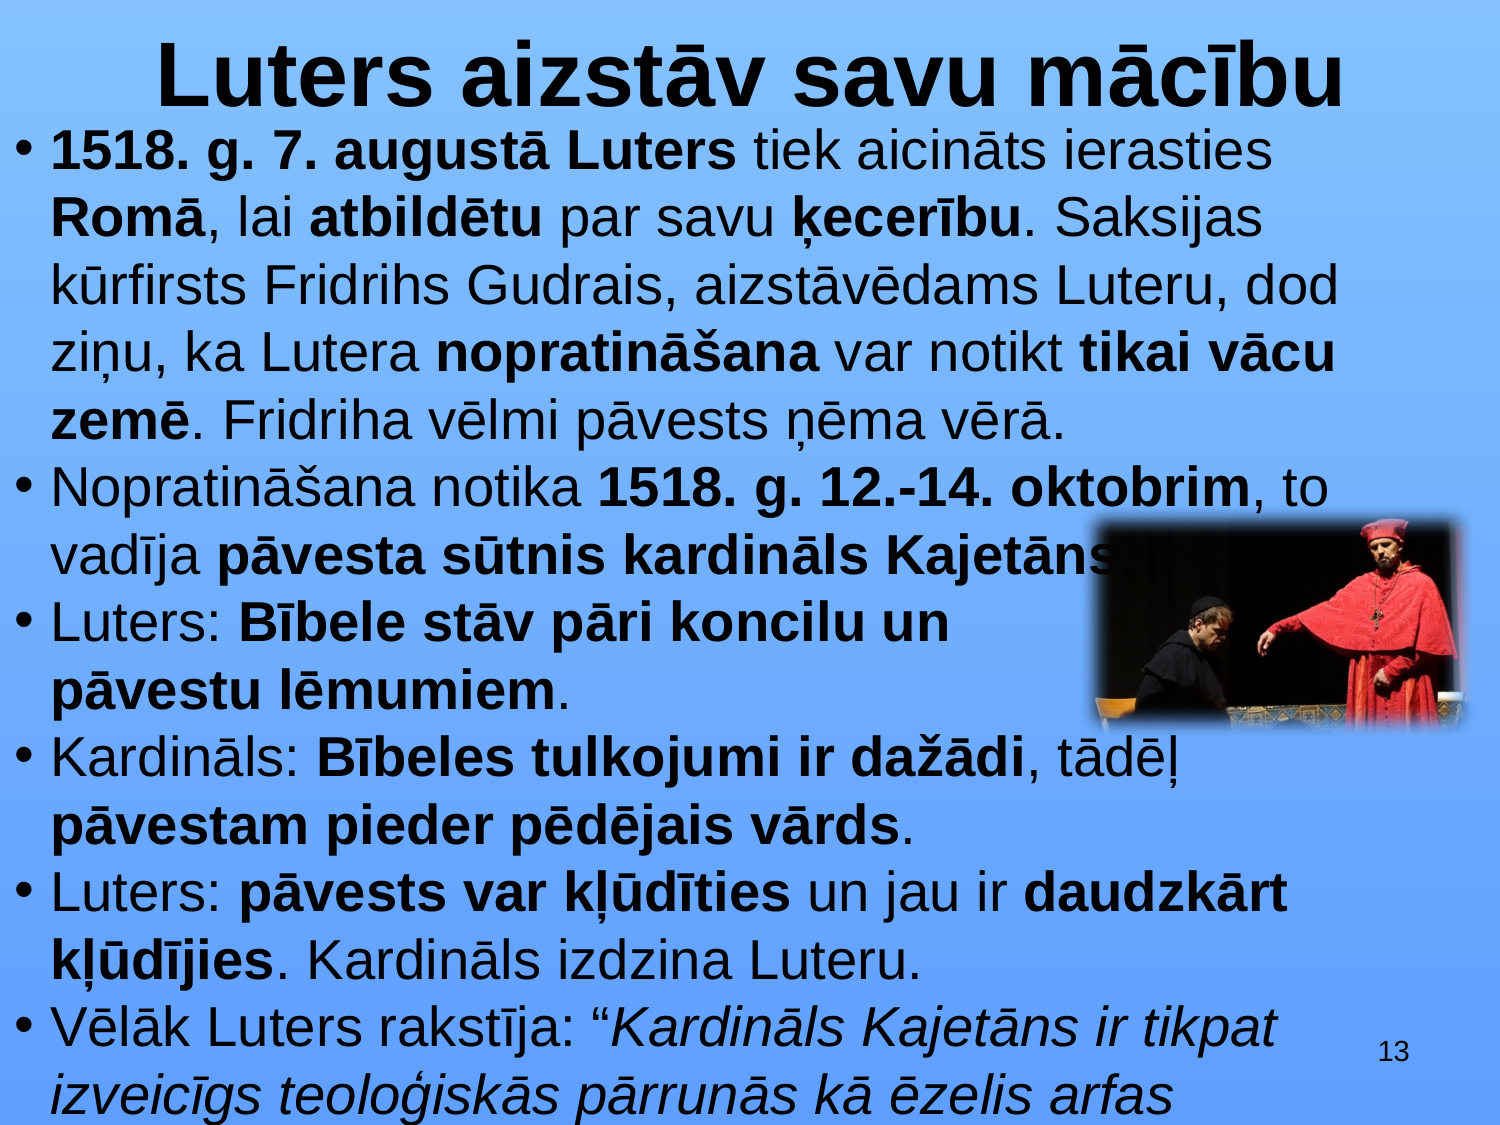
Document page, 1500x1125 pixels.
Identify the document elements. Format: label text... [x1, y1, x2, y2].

text_box 1518. g. 7. augustā Luters tiek aicināts ierasties Romā, lai atbildētu par savu ķecerību. Saksijas kūrfirsts Fridrihs Gudrais, aizstāvēdams Luteru, dod ziņu, ka Lutera nopratināšana var notikt tikai vācu zemē. Fridriha vēlmi pāvests ņēma vērā. Nopratināšana notika 1518. g. 12.-14. oktobrim, to vadīja pāvesta sūtnis kardināls Kajetāns. Luters: Bībele stāv pāri koncilu un pāvestu lēmumiem. Kardināls: Bībeles tulkojumi ir dažādi, tādēļ pāvestam pieder pēdējais vārds. Luters: pāvests var kļūdīties un jau ir daudzkārt kļūdījies. Kardināls izdzina Luteru. Vēlāk Luters rakstīja: “Kardināls Kajetāns ir tikpat izveicīgs teoloģiskās pārrunās kā ēzelis arfas spēlēšanā.” [0, 105, 1465, 1125]
picture [1077, 503, 1476, 739]
title Luters aizstāv savu mācību [76, 0, 1428, 105]
slide_number 13 [1074, 1024, 1426, 1103]
